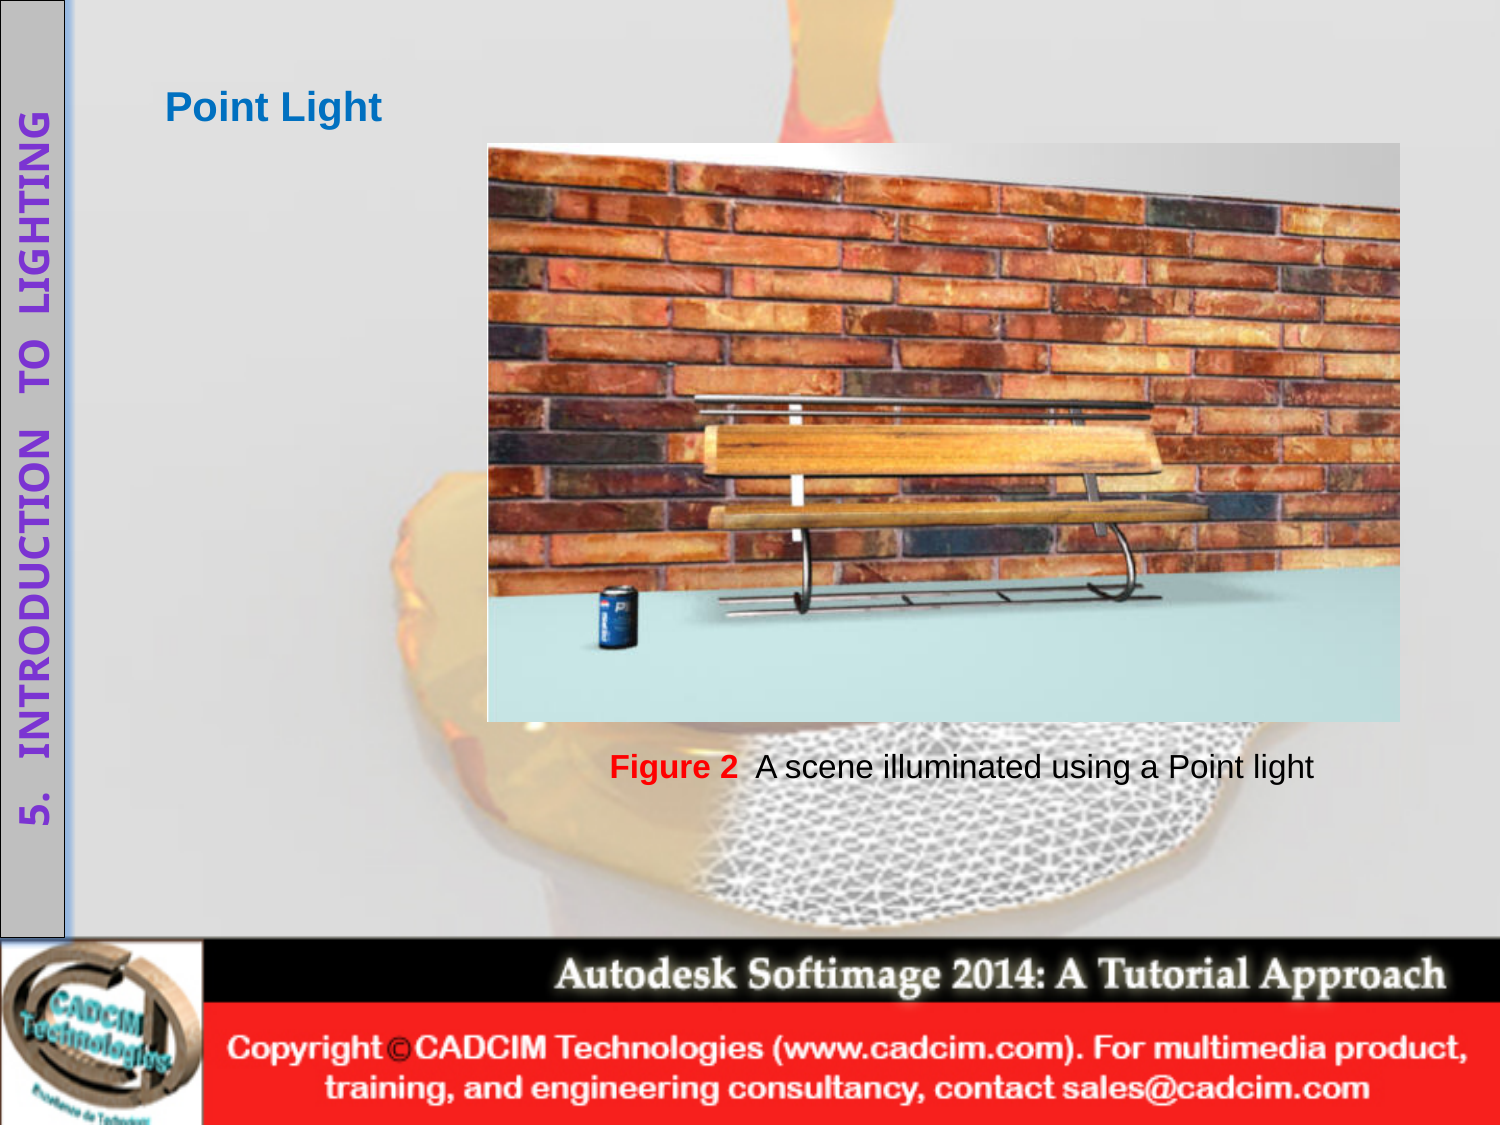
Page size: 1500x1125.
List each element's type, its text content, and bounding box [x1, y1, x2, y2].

picture [0, 0, 1500, 1125]
text_box Figure 2 A scene illuminated using a Point light [474, 737, 1450, 793]
text_box Point Light [149, 71, 450, 137]
